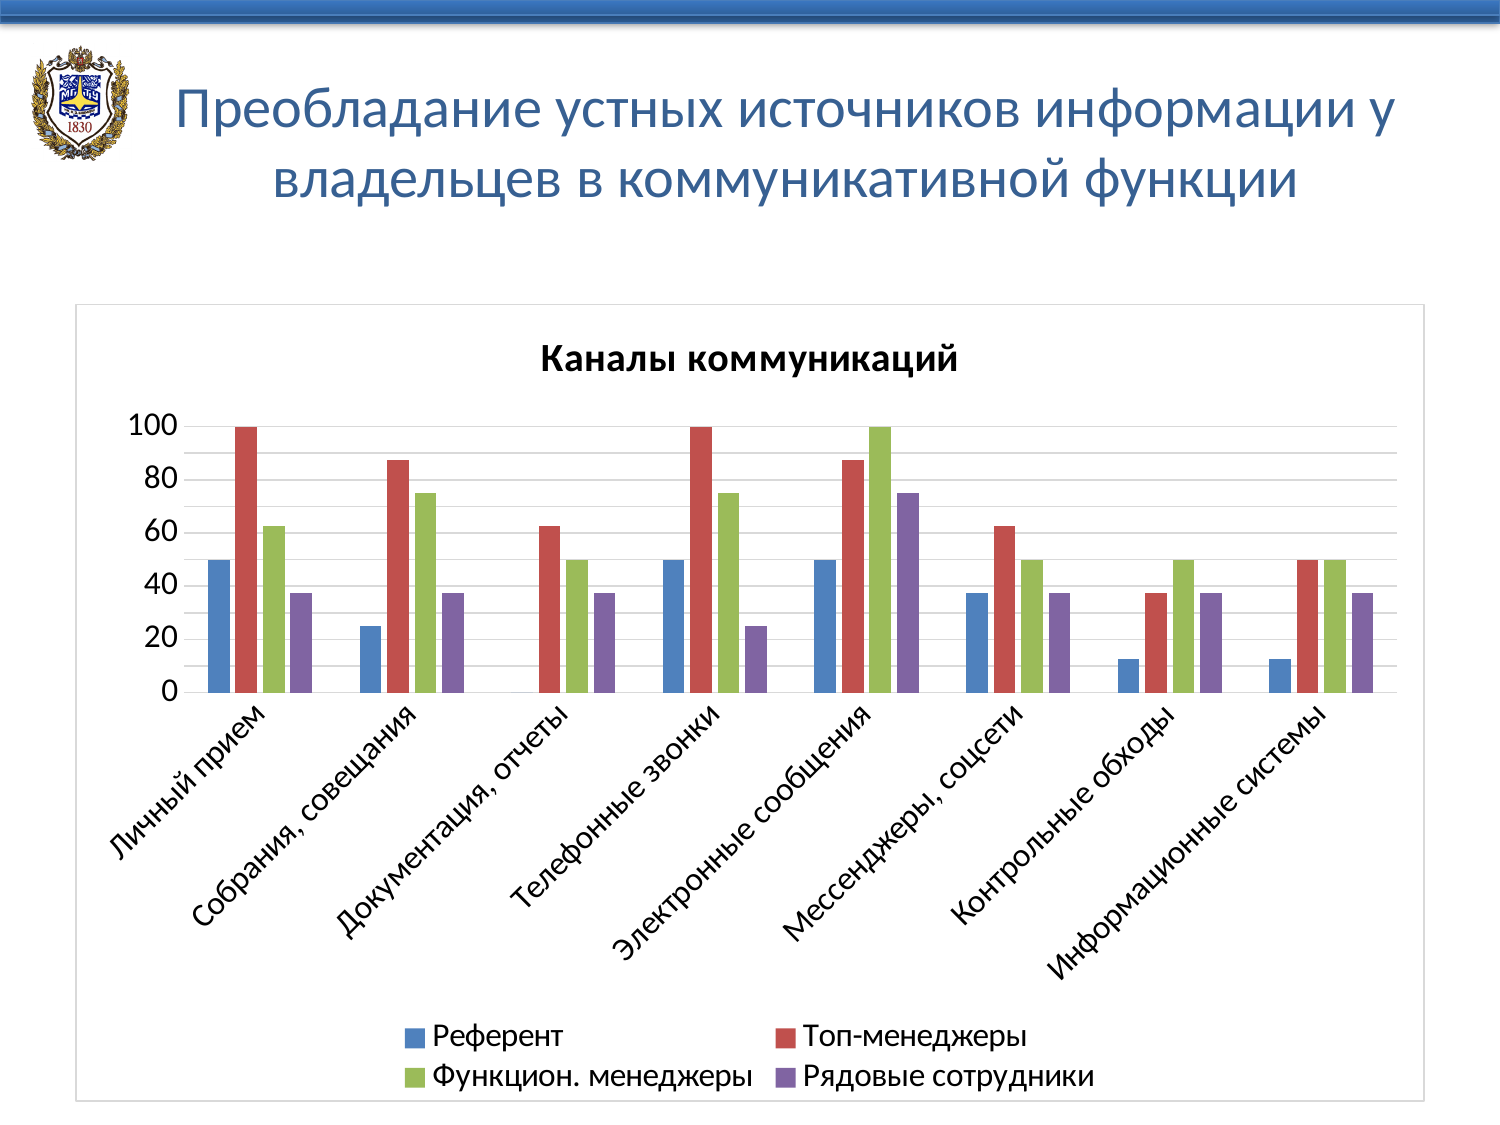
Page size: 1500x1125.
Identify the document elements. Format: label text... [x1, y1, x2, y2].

chart [74, 303, 1426, 1102]
picture [31, 43, 132, 162]
title Преобладание устных источников информации у владельцев в коммуникативной функции [147, 45, 1425, 233]
